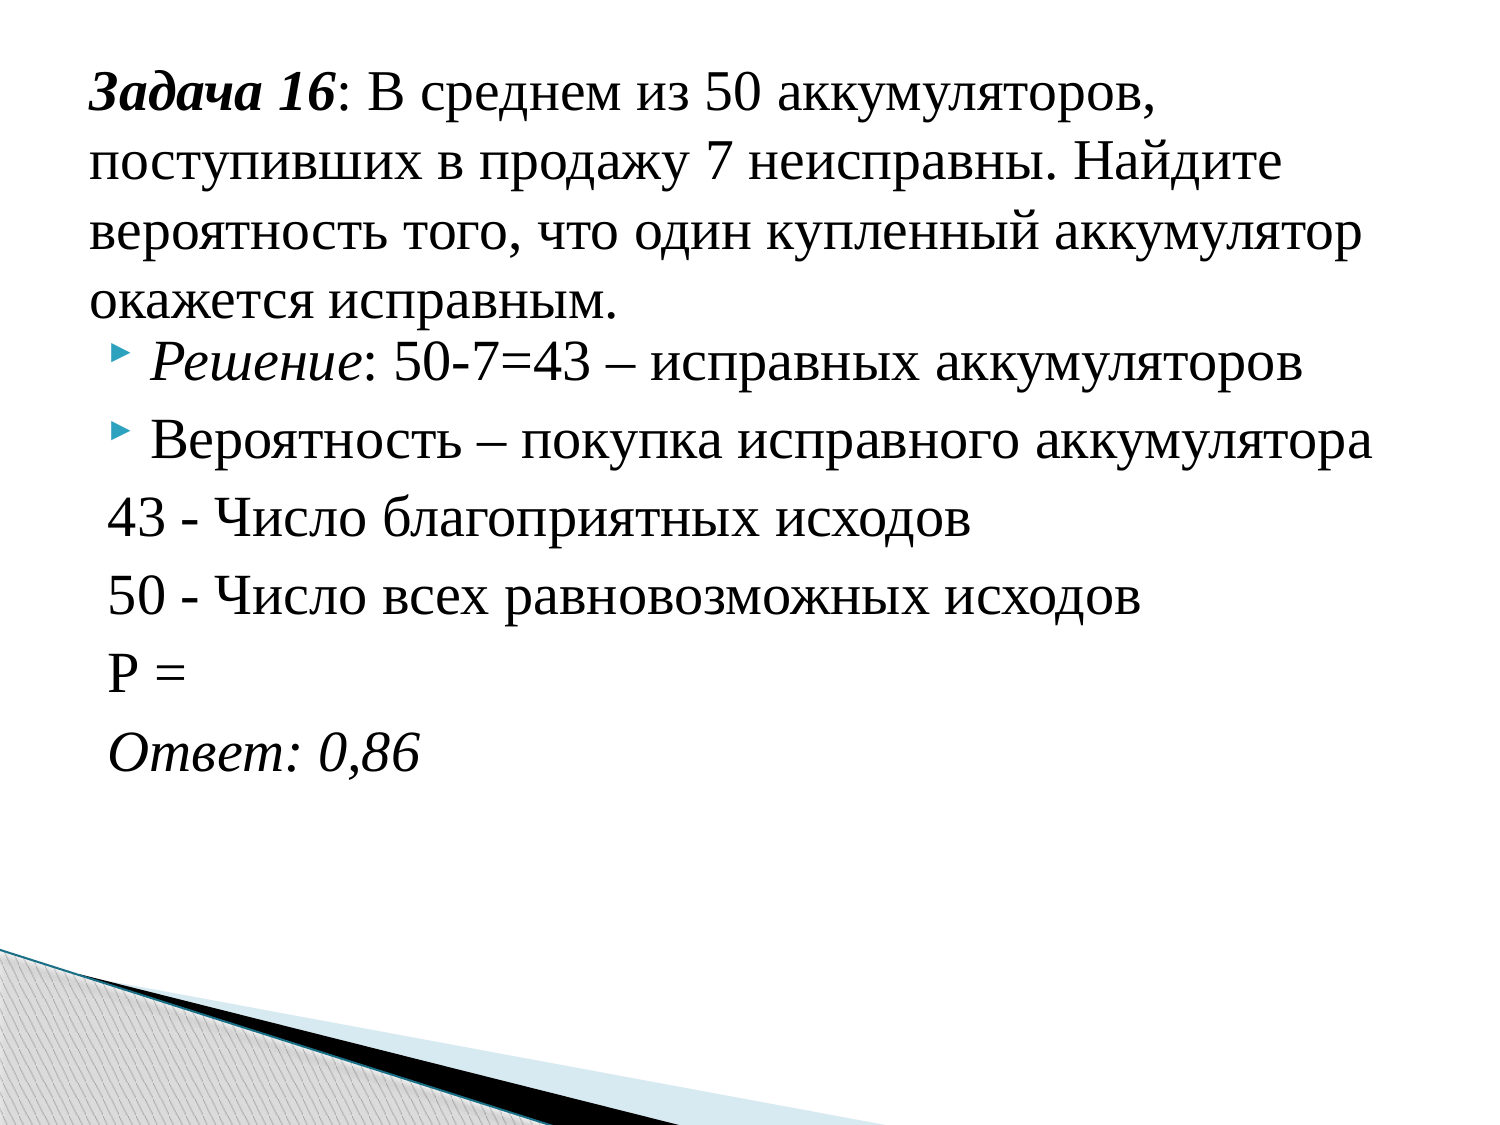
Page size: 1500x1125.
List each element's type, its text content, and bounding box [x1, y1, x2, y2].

title Задача 16: В среднем из 50 аккумуляторов, поступивших в продажу 7 неисправны. Найдите вероятность того, что один купленный аккумулятор окажется исправным. [75, 45, 1425, 339]
